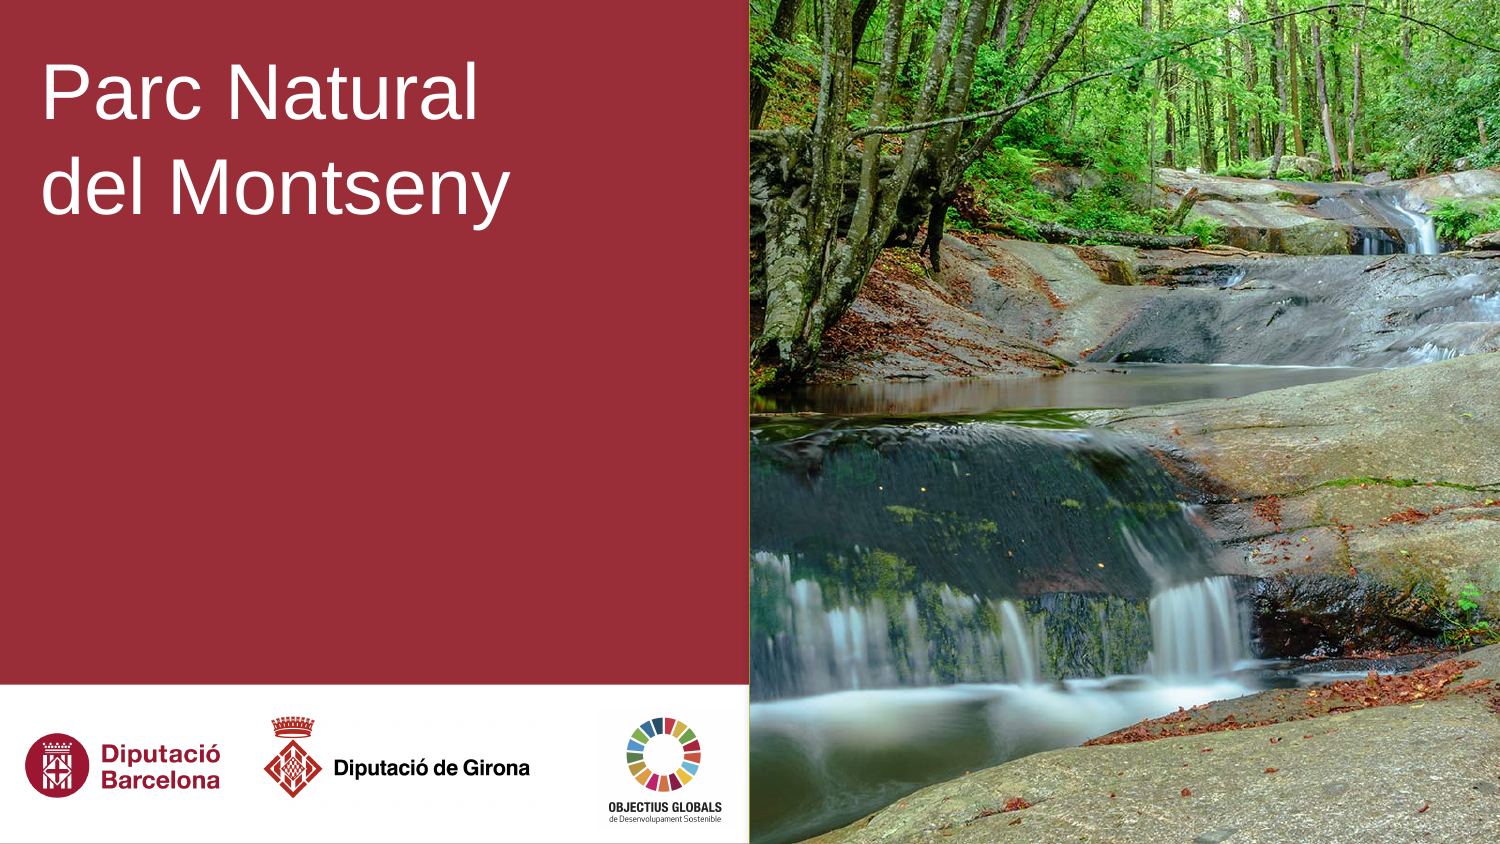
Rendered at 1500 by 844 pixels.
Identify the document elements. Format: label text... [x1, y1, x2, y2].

picture [263, 713, 539, 808]
picture [25, 733, 220, 798]
picture [596, 709, 736, 830]
picture [749, 0, 1500, 844]
text_box Parc Natural del Montseny [25, 32, 722, 540]
